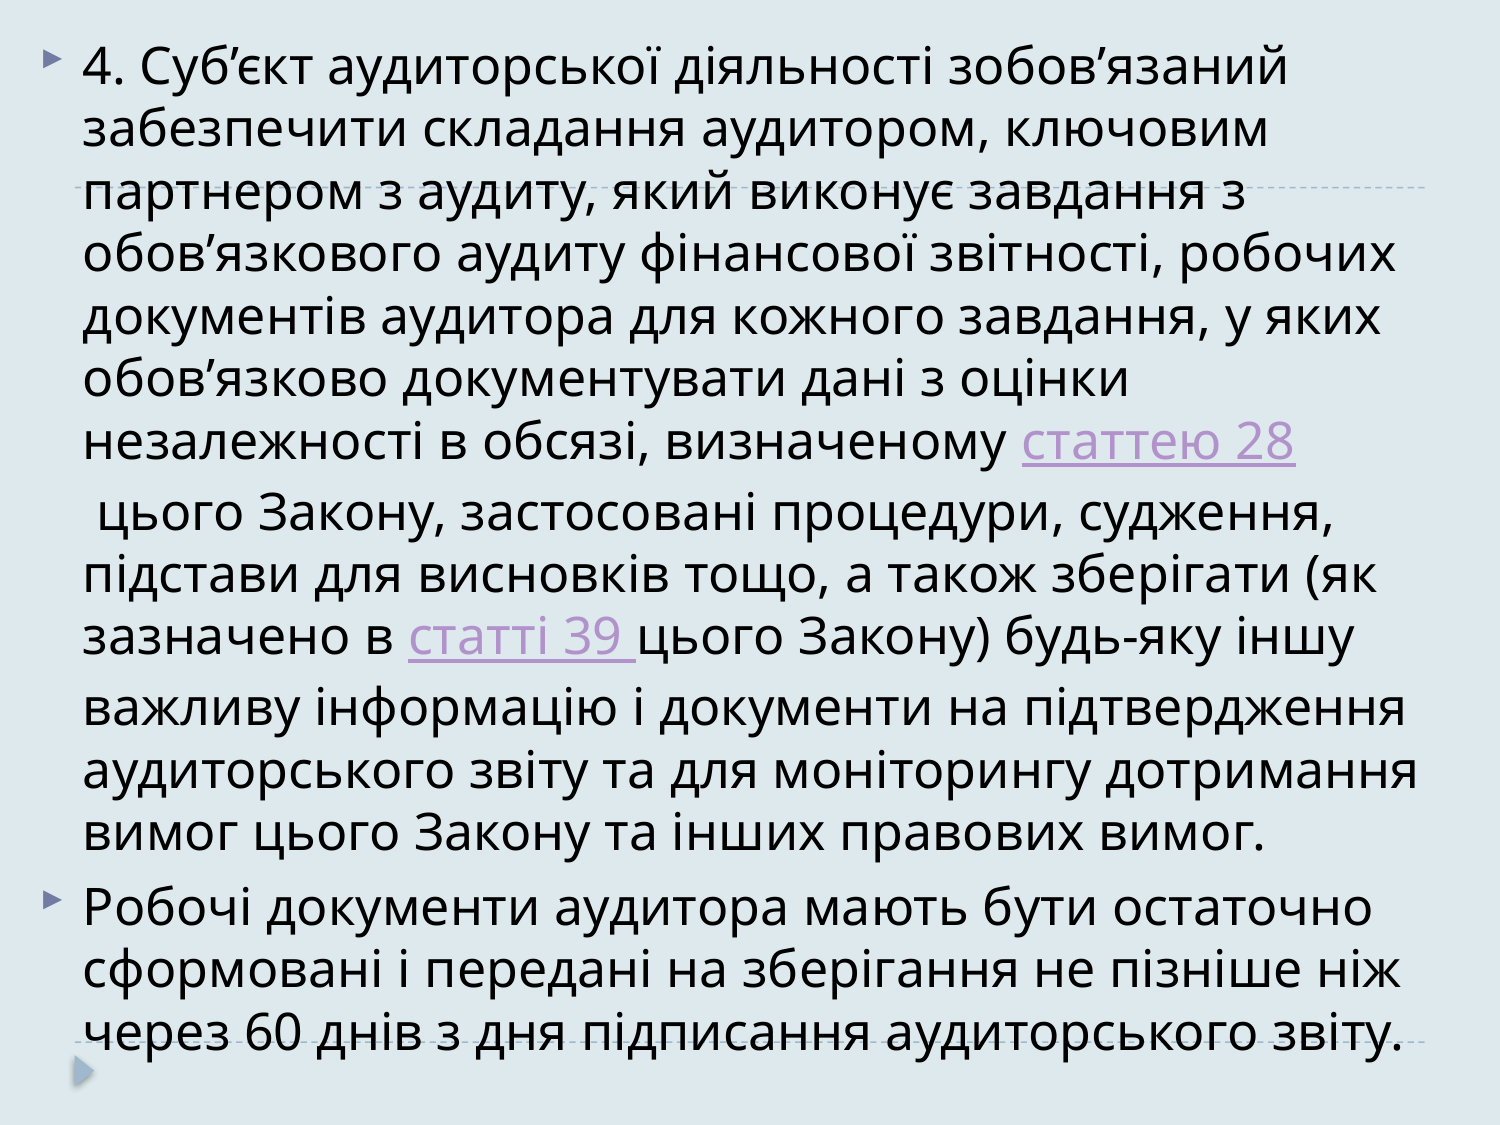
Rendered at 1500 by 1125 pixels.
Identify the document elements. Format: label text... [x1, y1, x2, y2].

list 4. Суб’єкт аудиторської діяльності зобов’язаний забезпечити складання аудитором, ключовим партнером з аудиту, який виконує завдання з обов’язкового аудиту фінансової звітності, робочих документів аудитора для кожного завдання, у яких обов’язково документувати дані з оцінки незалежності в обсязі, визначеному статтею 28 цього Закону, застосовані процедури, судження, підстави для висновків тощо, а також зберігати (як зазначено в статті 39 цього Закону) будь-яку іншу важливу інформацію і документи на підтвердження аудиторського звіту та для моніторингу дотримання вимог цього Закону та інших правових вимог. Робочі документи аудитора мають бути остаточно сформовані і передані на зберігання не пізніше ніж через 60 днів з дня підписання аудиторського звіту. [24, 24, 1463, 1088]
